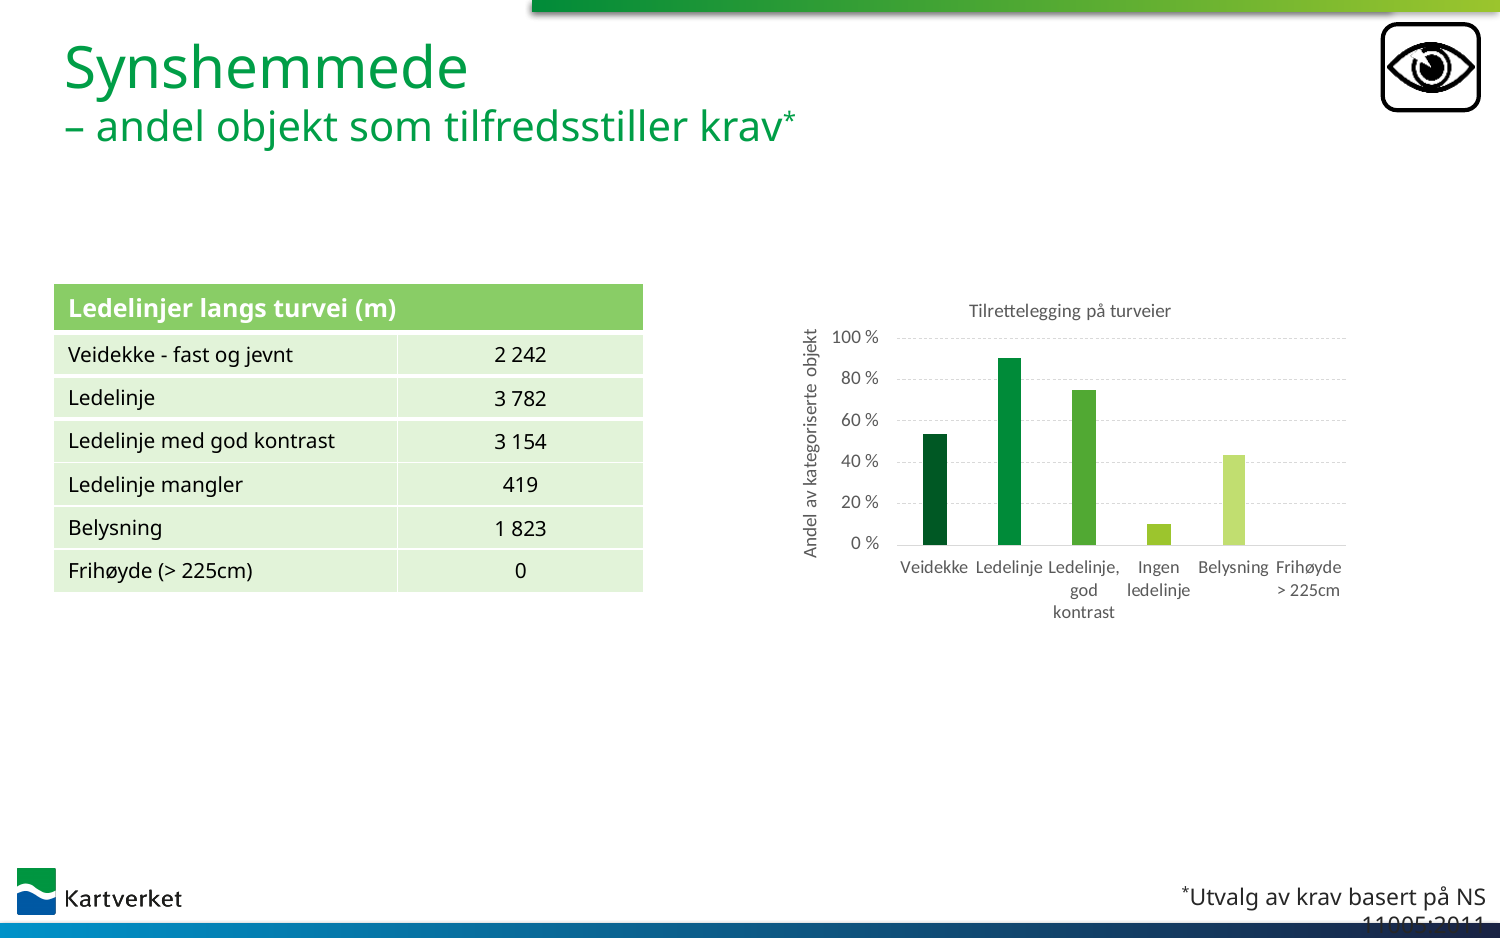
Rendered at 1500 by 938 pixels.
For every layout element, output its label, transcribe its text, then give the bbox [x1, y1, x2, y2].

table_cell Belysning [54, 507, 397, 548]
table_cell 1 823 [398, 507, 643, 548]
table_header Ledelinjer langs turvei (m) [54, 284, 643, 330]
table_cell 419 [398, 463, 643, 505]
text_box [1382, 24, 1480, 111]
table_cell 3 154 [398, 421, 643, 462]
table_cell Ledelinje mangler [54, 463, 397, 505]
table_cell 3 782 [398, 378, 643, 417]
table_cell Veidekke - fast og jevnt [54, 335, 397, 374]
table_cell Ledelinje [54, 378, 397, 417]
picture [791, 291, 1349, 630]
table_cell Frihøyde (> 225cm) [54, 550, 397, 592]
text_box Synshemmede – andel objekt som tilfredsstiller krav* [49, 24, 1431, 158]
table_cell 0 [398, 550, 643, 592]
table_cell 2 242 [398, 335, 643, 374]
table_cell Ledelinje med god kontrast [54, 421, 397, 462]
text_box *Utvalg av krav basert på NS 11005:2011 [1068, 873, 1500, 938]
